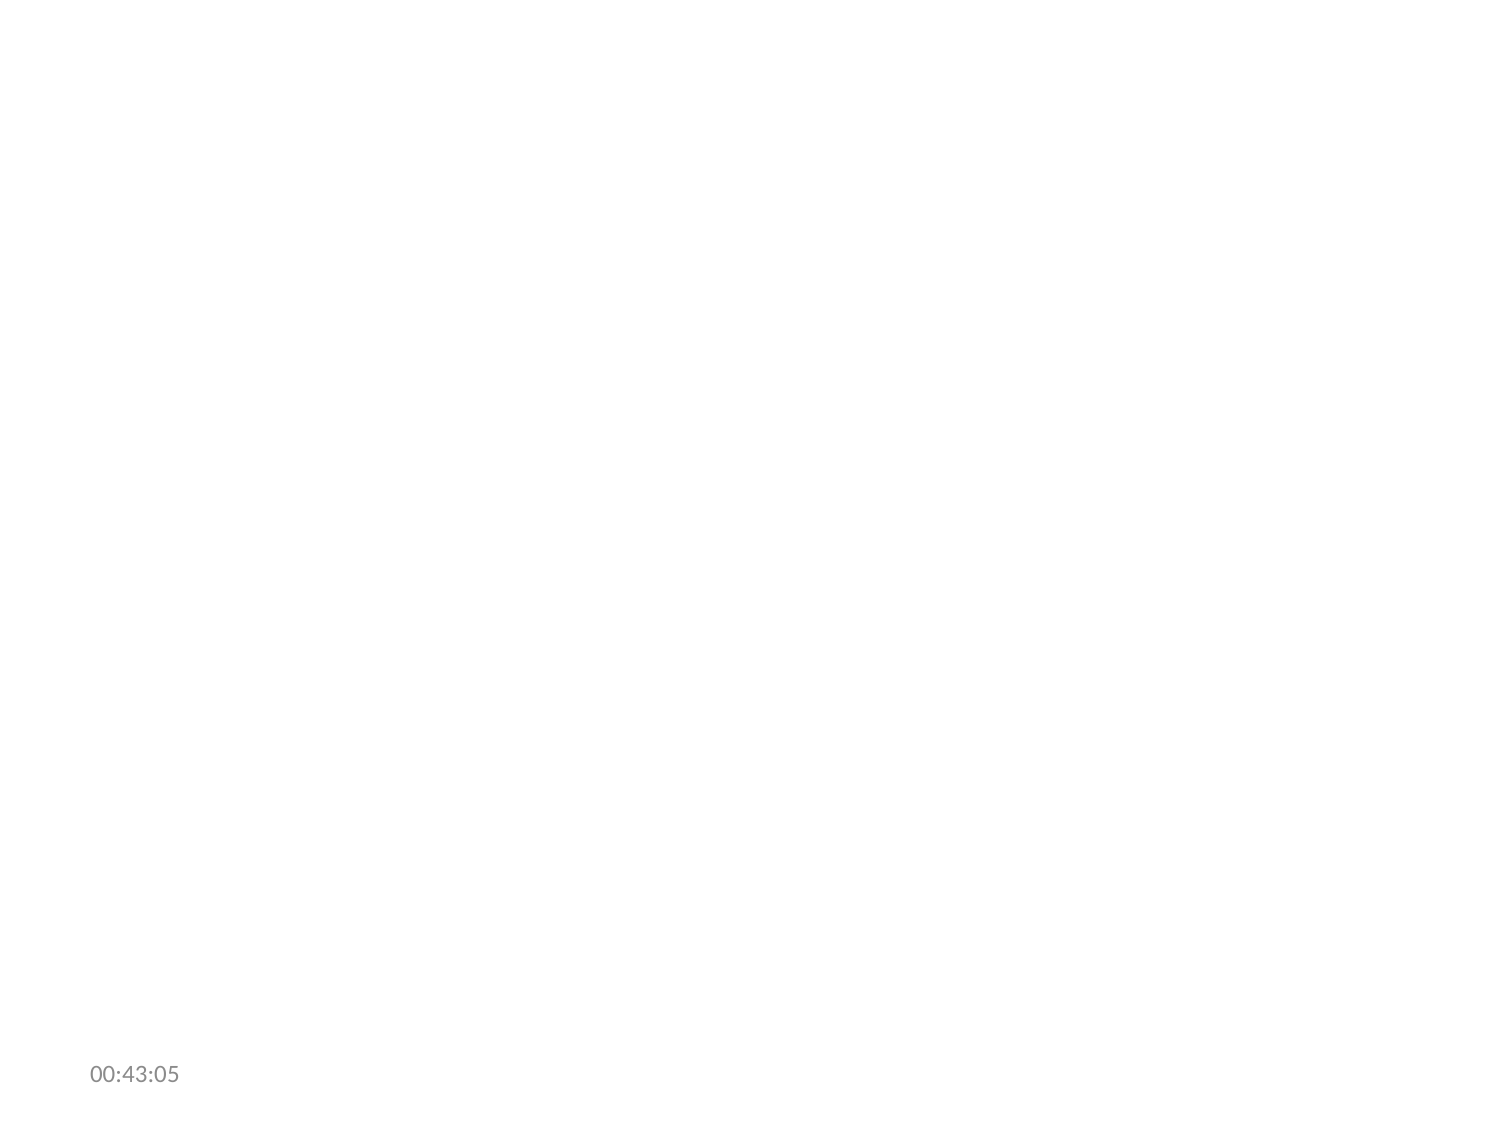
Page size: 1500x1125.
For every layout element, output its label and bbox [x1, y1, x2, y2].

slide_number [75, 1042, 425, 1103]
